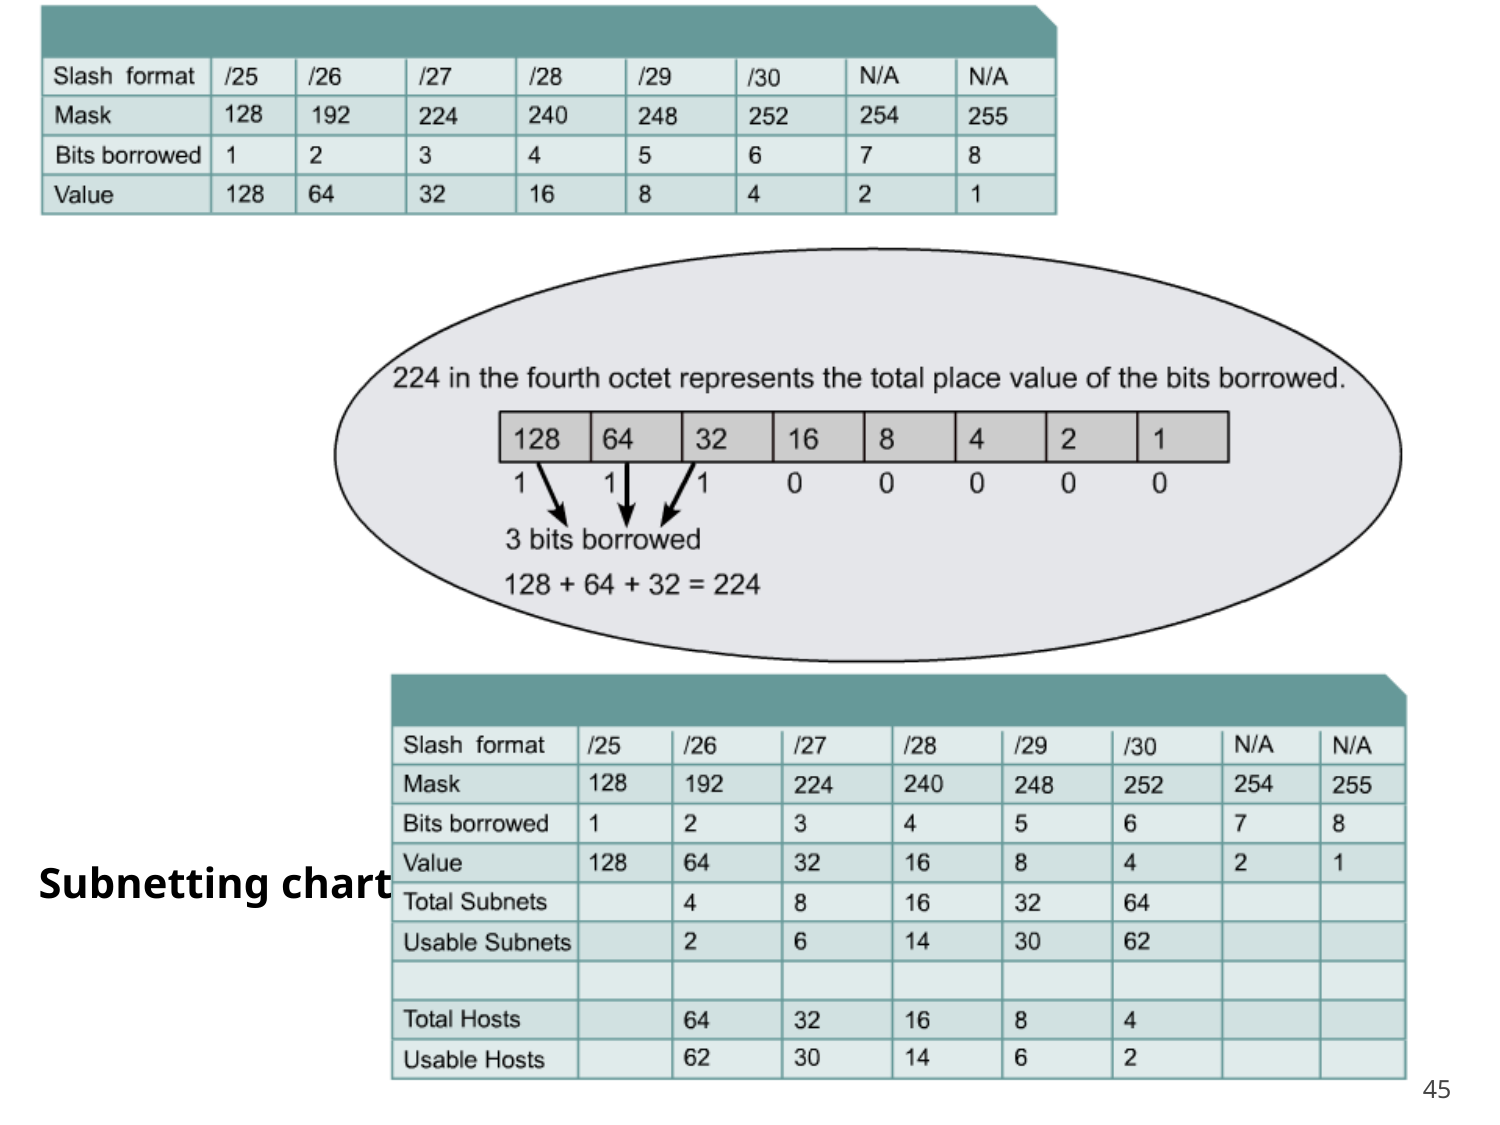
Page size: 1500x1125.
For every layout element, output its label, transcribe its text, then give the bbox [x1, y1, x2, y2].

slide_number 45 [1345, 1062, 1467, 1108]
picture [37, 0, 1415, 1088]
text_box Subnetting chart [23, 849, 381, 915]
